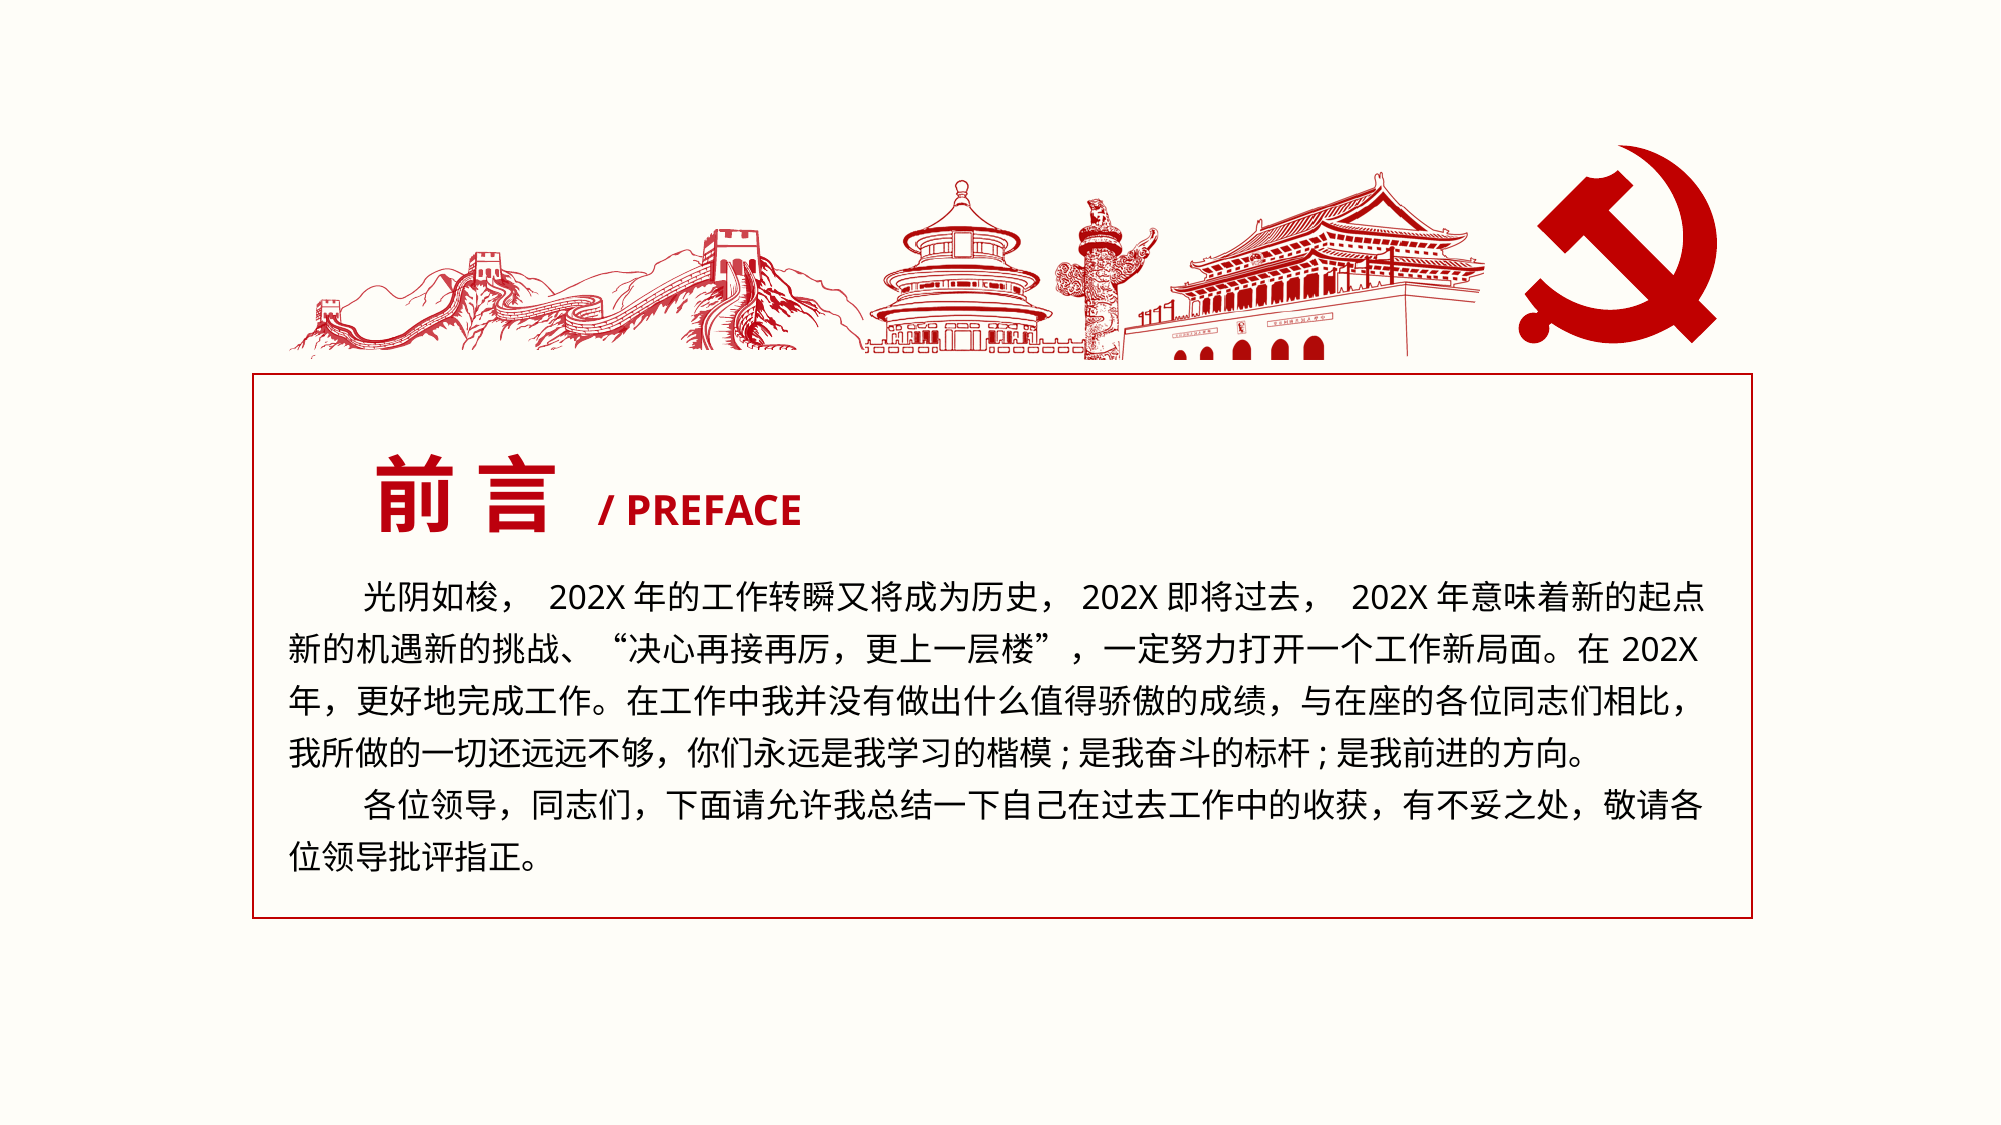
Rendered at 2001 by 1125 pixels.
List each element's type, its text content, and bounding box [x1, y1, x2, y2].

text_box 前 言 / PREFACE [319, 434, 818, 550]
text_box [289, 229, 865, 359]
text_box [252, 373, 1753, 919]
picture [864, 154, 1490, 360]
text_box 光阴如梭， 202X年的工作转瞬又将成为历史，202X即将过去， 202X年意味着新的起点新的机遇新的挑战、“决心再接再厉，更上一层楼”，一定努力打开一个工作新局面。在202X年，更好地完成工作。在工作中我并没有做出什么值得骄傲的成绩，与在座的各位同志们相比，我所做的一切还远远不够，你们永远是我学习的楷模;是我奋斗的标杆;是我前进的方向。 各位领导，同志们，下面请允许我总结一下自己在过去工作中的收获，有不妥之处，敬请各位领导批评指正。 [273, 557, 1722, 884]
text_box [1518, 145, 1717, 344]
